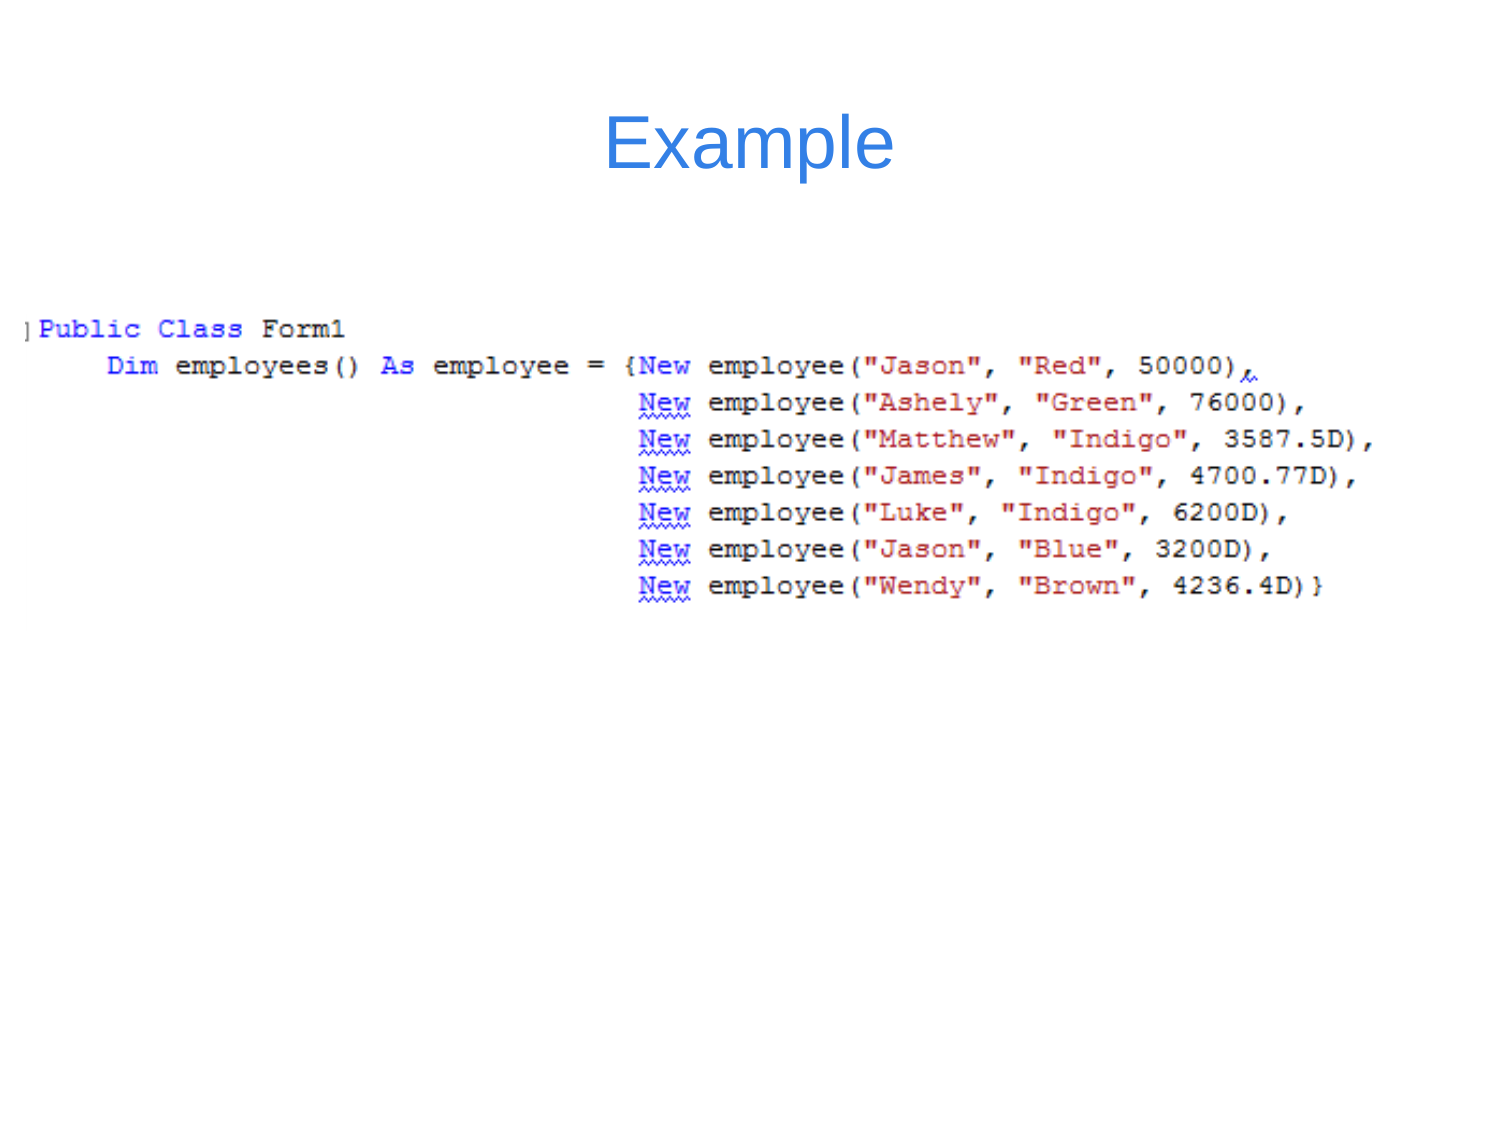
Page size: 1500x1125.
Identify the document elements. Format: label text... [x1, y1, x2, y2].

title Example [75, 45, 1425, 233]
picture [25, 314, 1500, 631]
